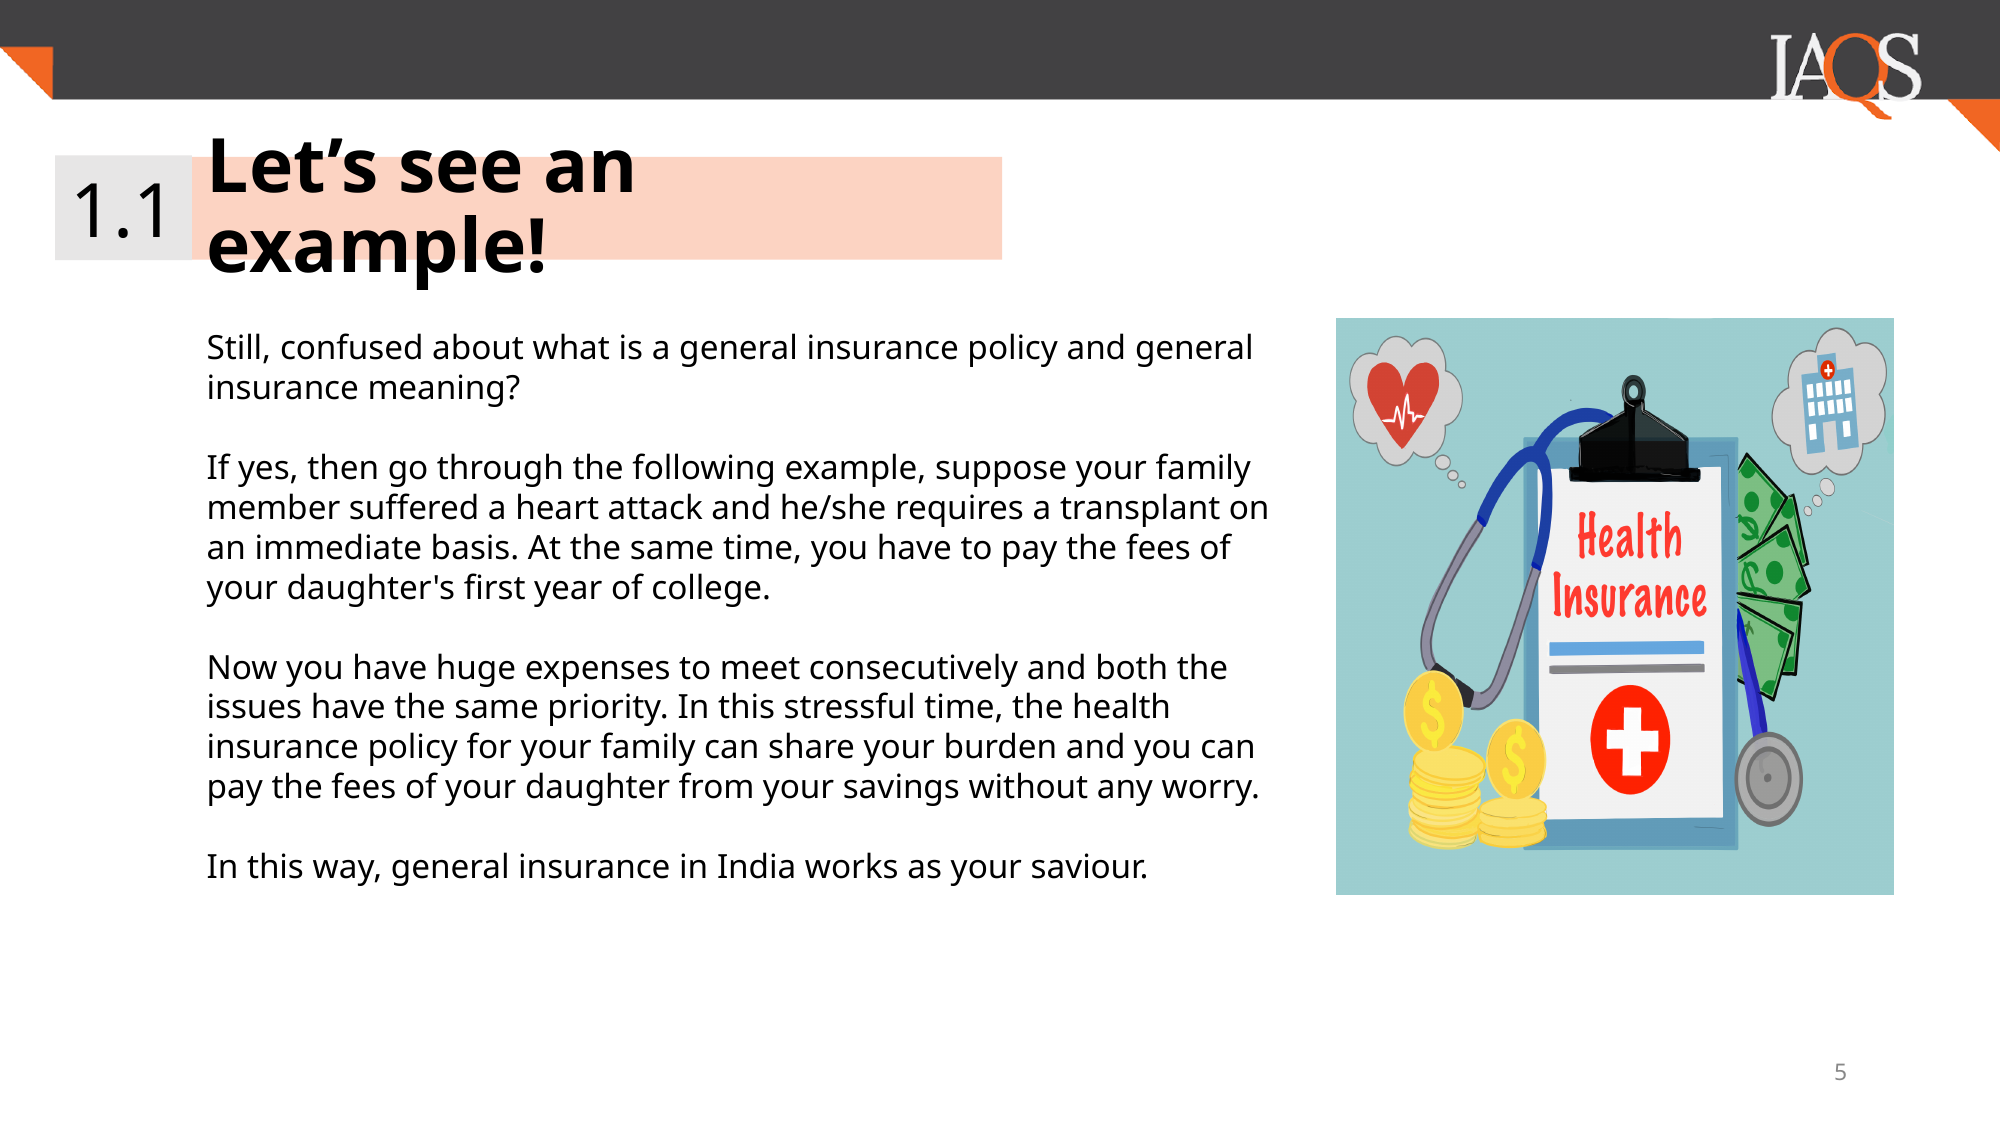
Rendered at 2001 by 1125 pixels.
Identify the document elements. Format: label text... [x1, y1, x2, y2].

picture [0, 0, 2000, 152]
text_box 1.1 [55, 155, 192, 261]
title Let’s see an example! [192, 156, 1003, 260]
text_box Still, confused about what is a general insurance policy and general insurance meaning? If yes, then go through the following example, suppose your family member suffered a heart attack and he/she requires a transplant on an immediate basis. At the same time, you have to pay the fees of your daughter's first year of college. Now you have huge expenses to meet consecutively and both the issues have the same priority. In this stressful time, the health insurance policy for your family can share your burden and you can pay the fees of your daughter from your savings without any worry. In this way, general insurance in India works as your saviour. [191, 318, 1296, 893]
picture [1336, 318, 1895, 896]
slide_number ‹#› [1412, 1042, 1863, 1103]
